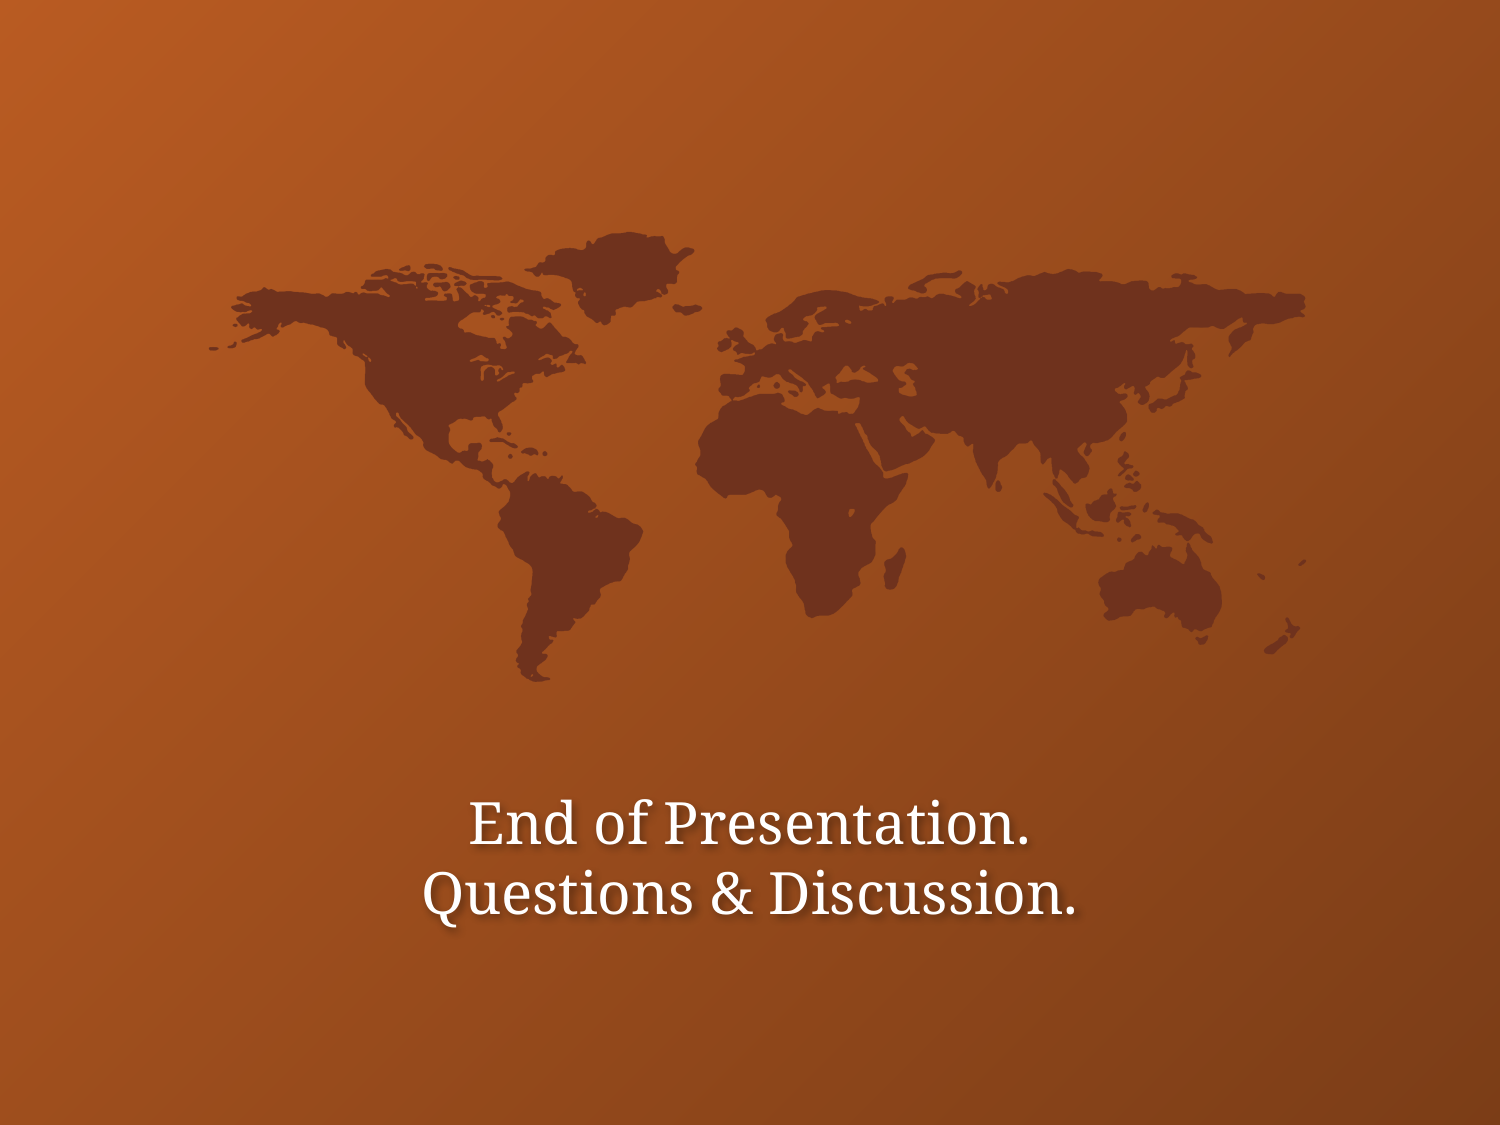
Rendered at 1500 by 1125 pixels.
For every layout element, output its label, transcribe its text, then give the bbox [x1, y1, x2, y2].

title End of Presentation. Questions & Discussion. [61, 686, 1439, 1027]
